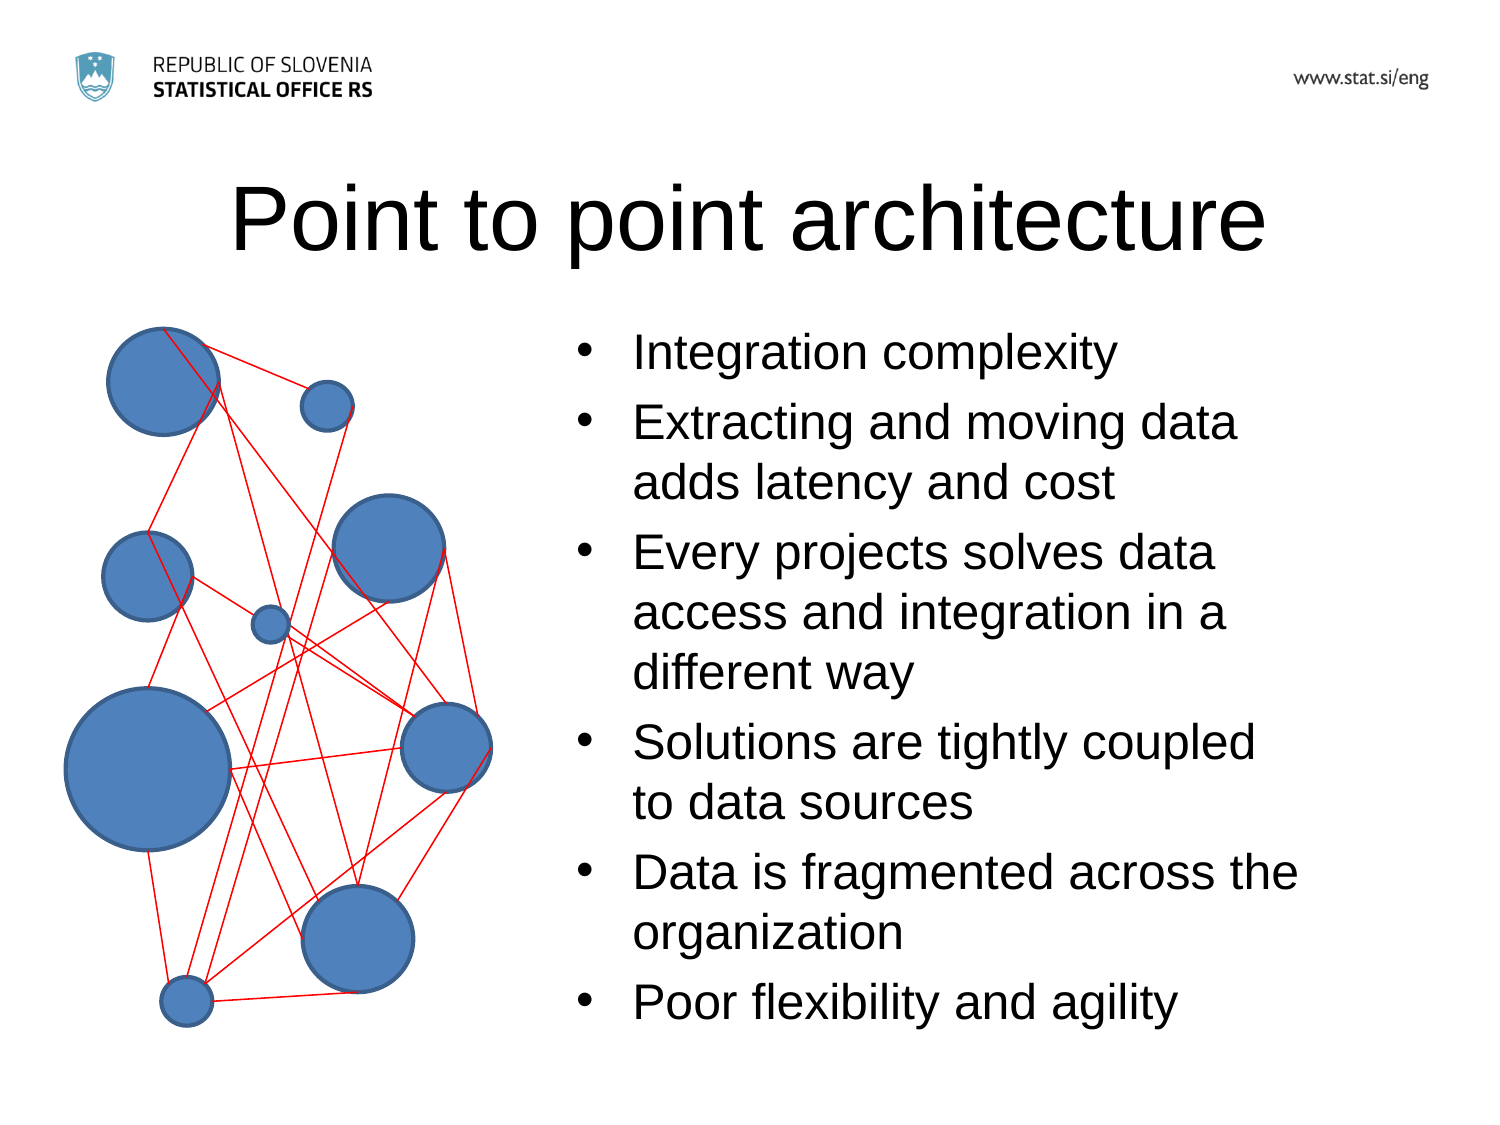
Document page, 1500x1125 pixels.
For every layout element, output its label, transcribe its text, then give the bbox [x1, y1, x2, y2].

title Point to point architecture [75, 113, 1425, 315]
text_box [0, 464, 628, 891]
picture [1293, 62, 1436, 92]
list Integration complexity Extracting and moving data adds latency and cost Every projects solves data access and integration in a different way Solutions are tightly coupled to data sources Data is fragmented across the organization Poor flexibility and agility [561, 311, 1317, 974]
picture [75, 52, 372, 102]
